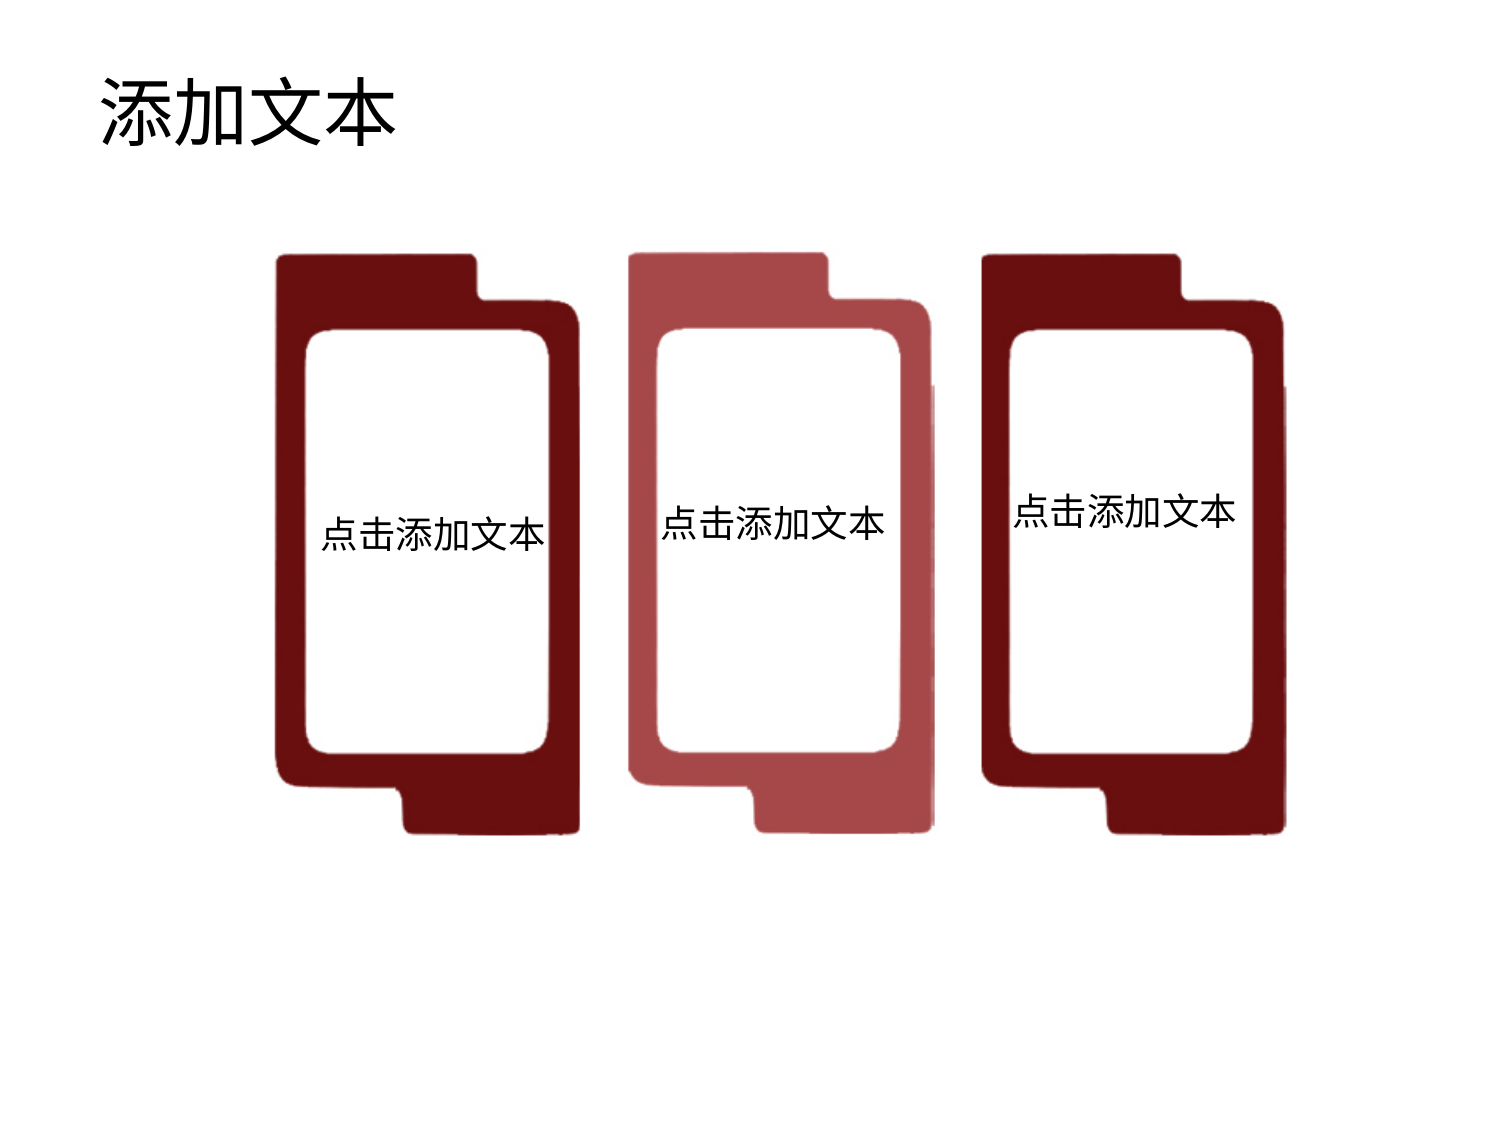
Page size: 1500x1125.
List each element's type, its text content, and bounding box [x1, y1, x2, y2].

text_box 添加文本 [83, 58, 414, 164]
text_box 点击添加文本 [645, 492, 901, 552]
text_box 点击添加文本 [305, 503, 561, 564]
text_box 点击添加文本 [997, 480, 1253, 541]
picture [0, 0, 1500, 1125]
